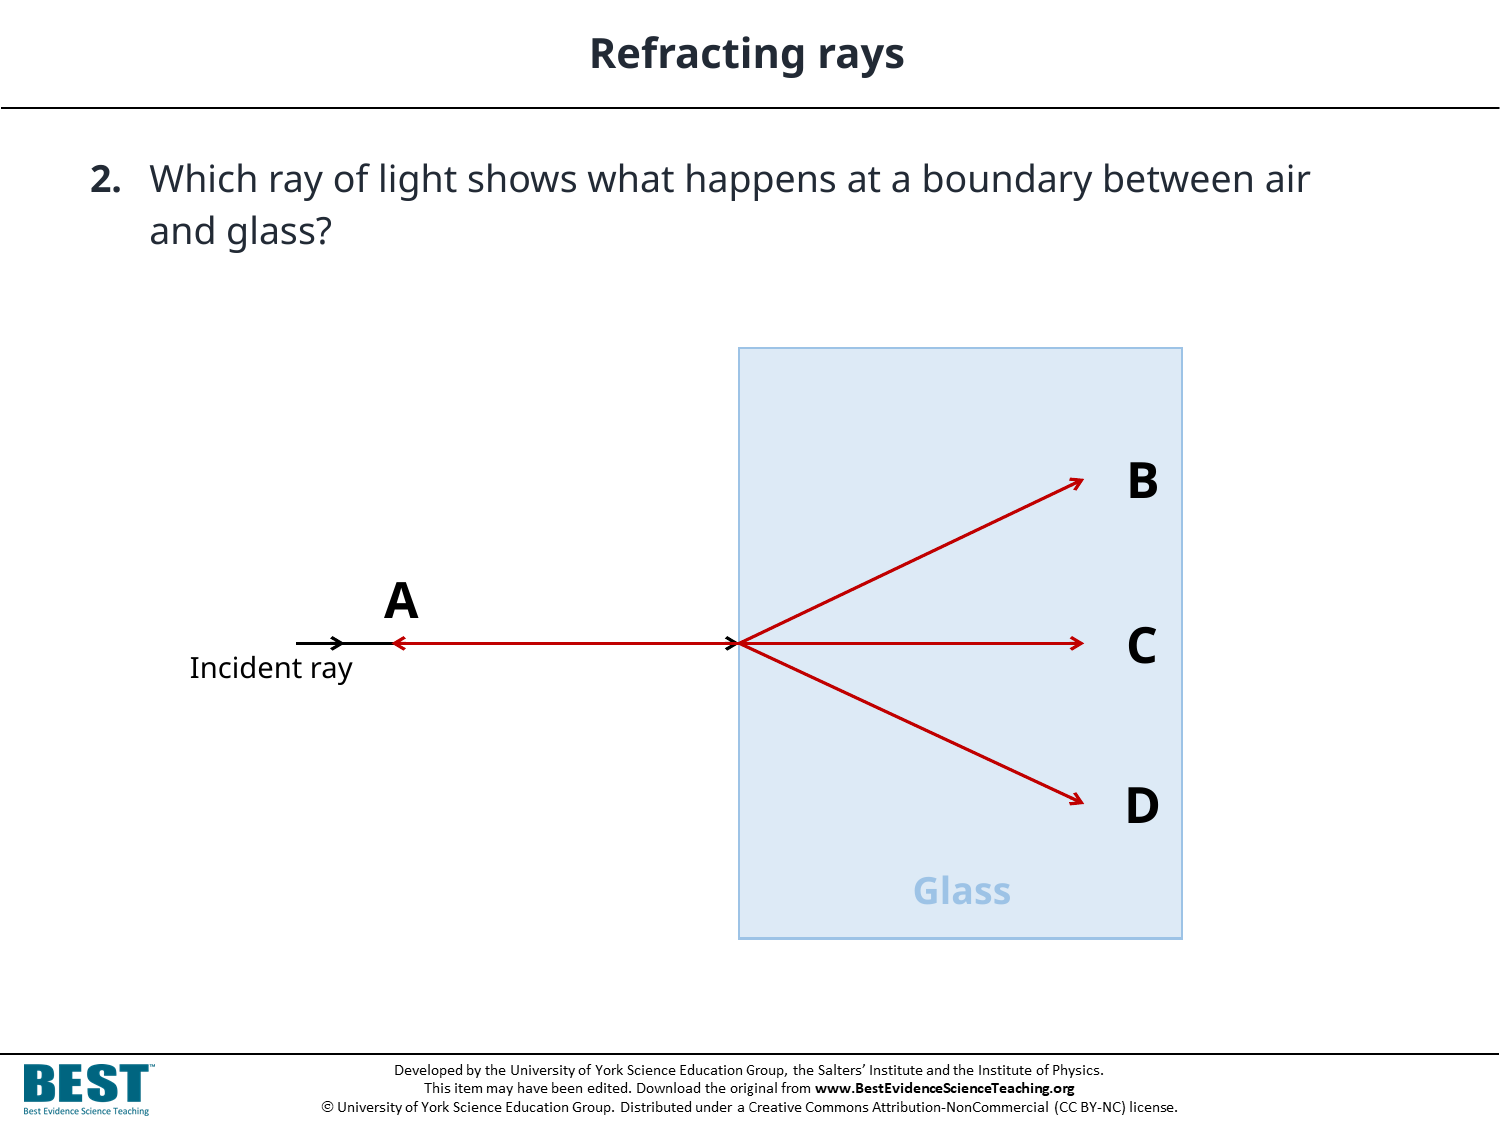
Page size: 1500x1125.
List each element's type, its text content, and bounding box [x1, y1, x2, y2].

text_box Refracting rays [23, 4, 1471, 99]
picture [0, 107, 1500, 1125]
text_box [148, 347, 1202, 939]
